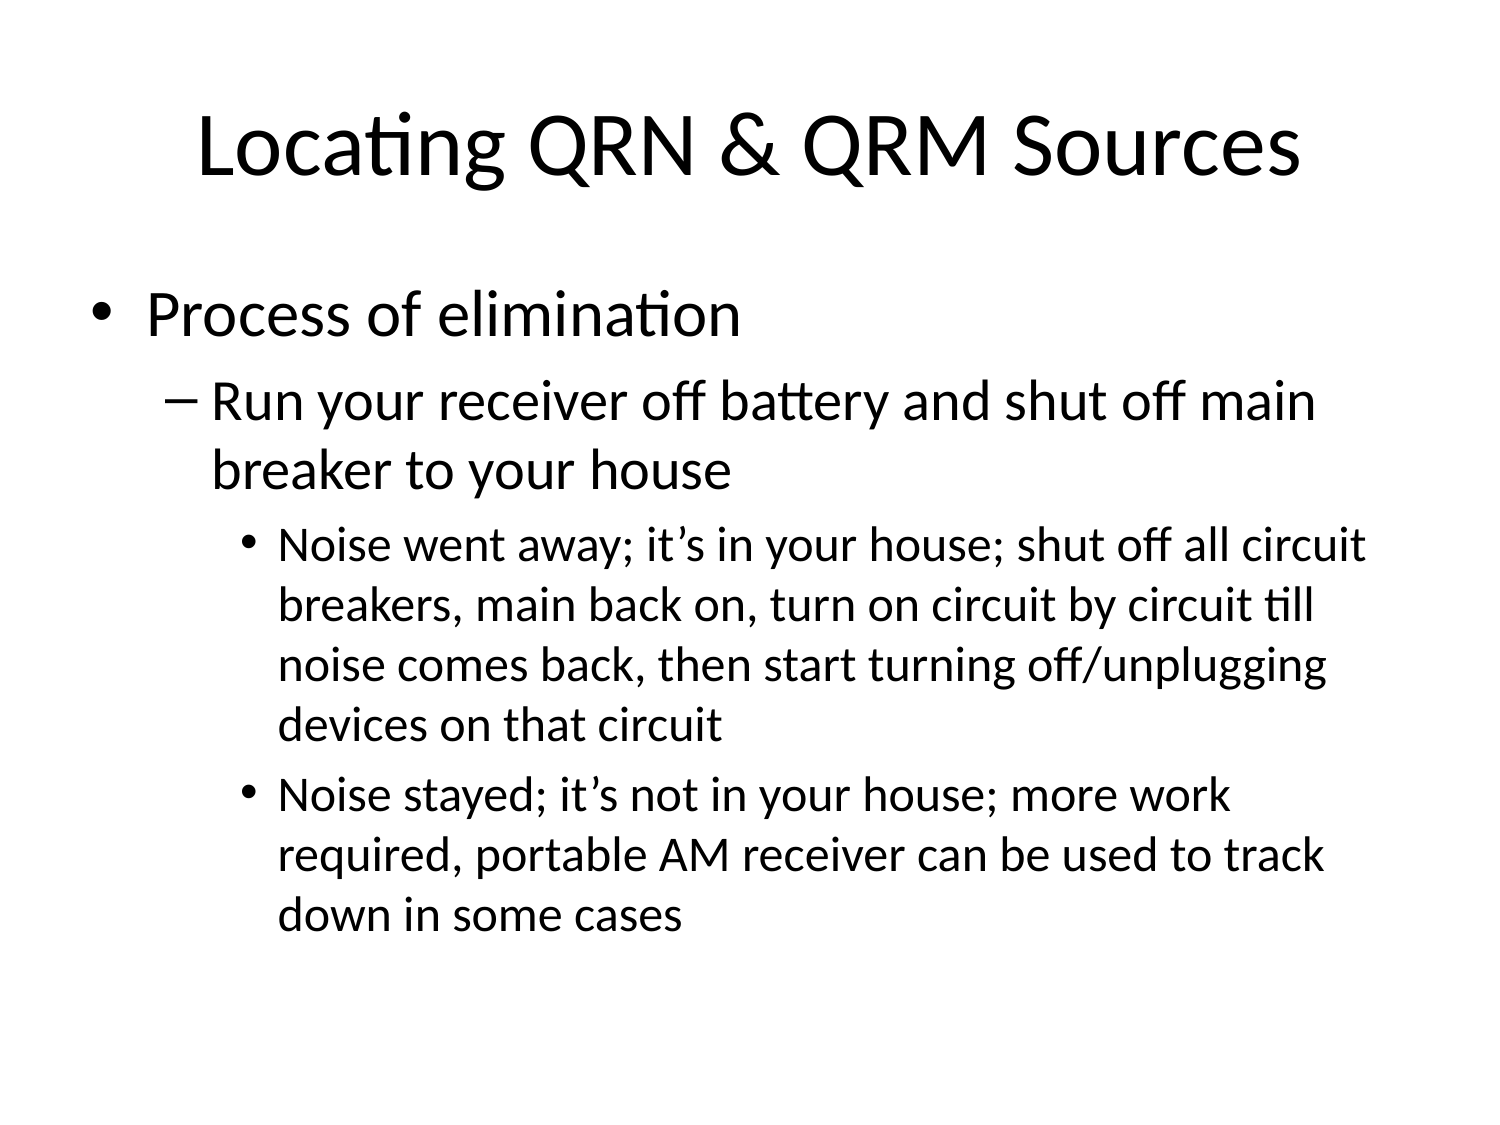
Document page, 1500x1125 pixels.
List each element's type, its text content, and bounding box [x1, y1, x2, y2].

list Process of elimination Run your receiver off battery and shut off main breaker to your house Noise went away; it’s in your house; shut off all circuit breakers, main back on, turn on circuit by circuit till noise comes back, then start turning off/unplugging devices on that circuit Noise stayed; it’s not in your house; more work required, portable AM receiver can be used to track down in some cases [75, 262, 1425, 1005]
title Locating QRN & QRM Sources [75, 45, 1425, 233]
